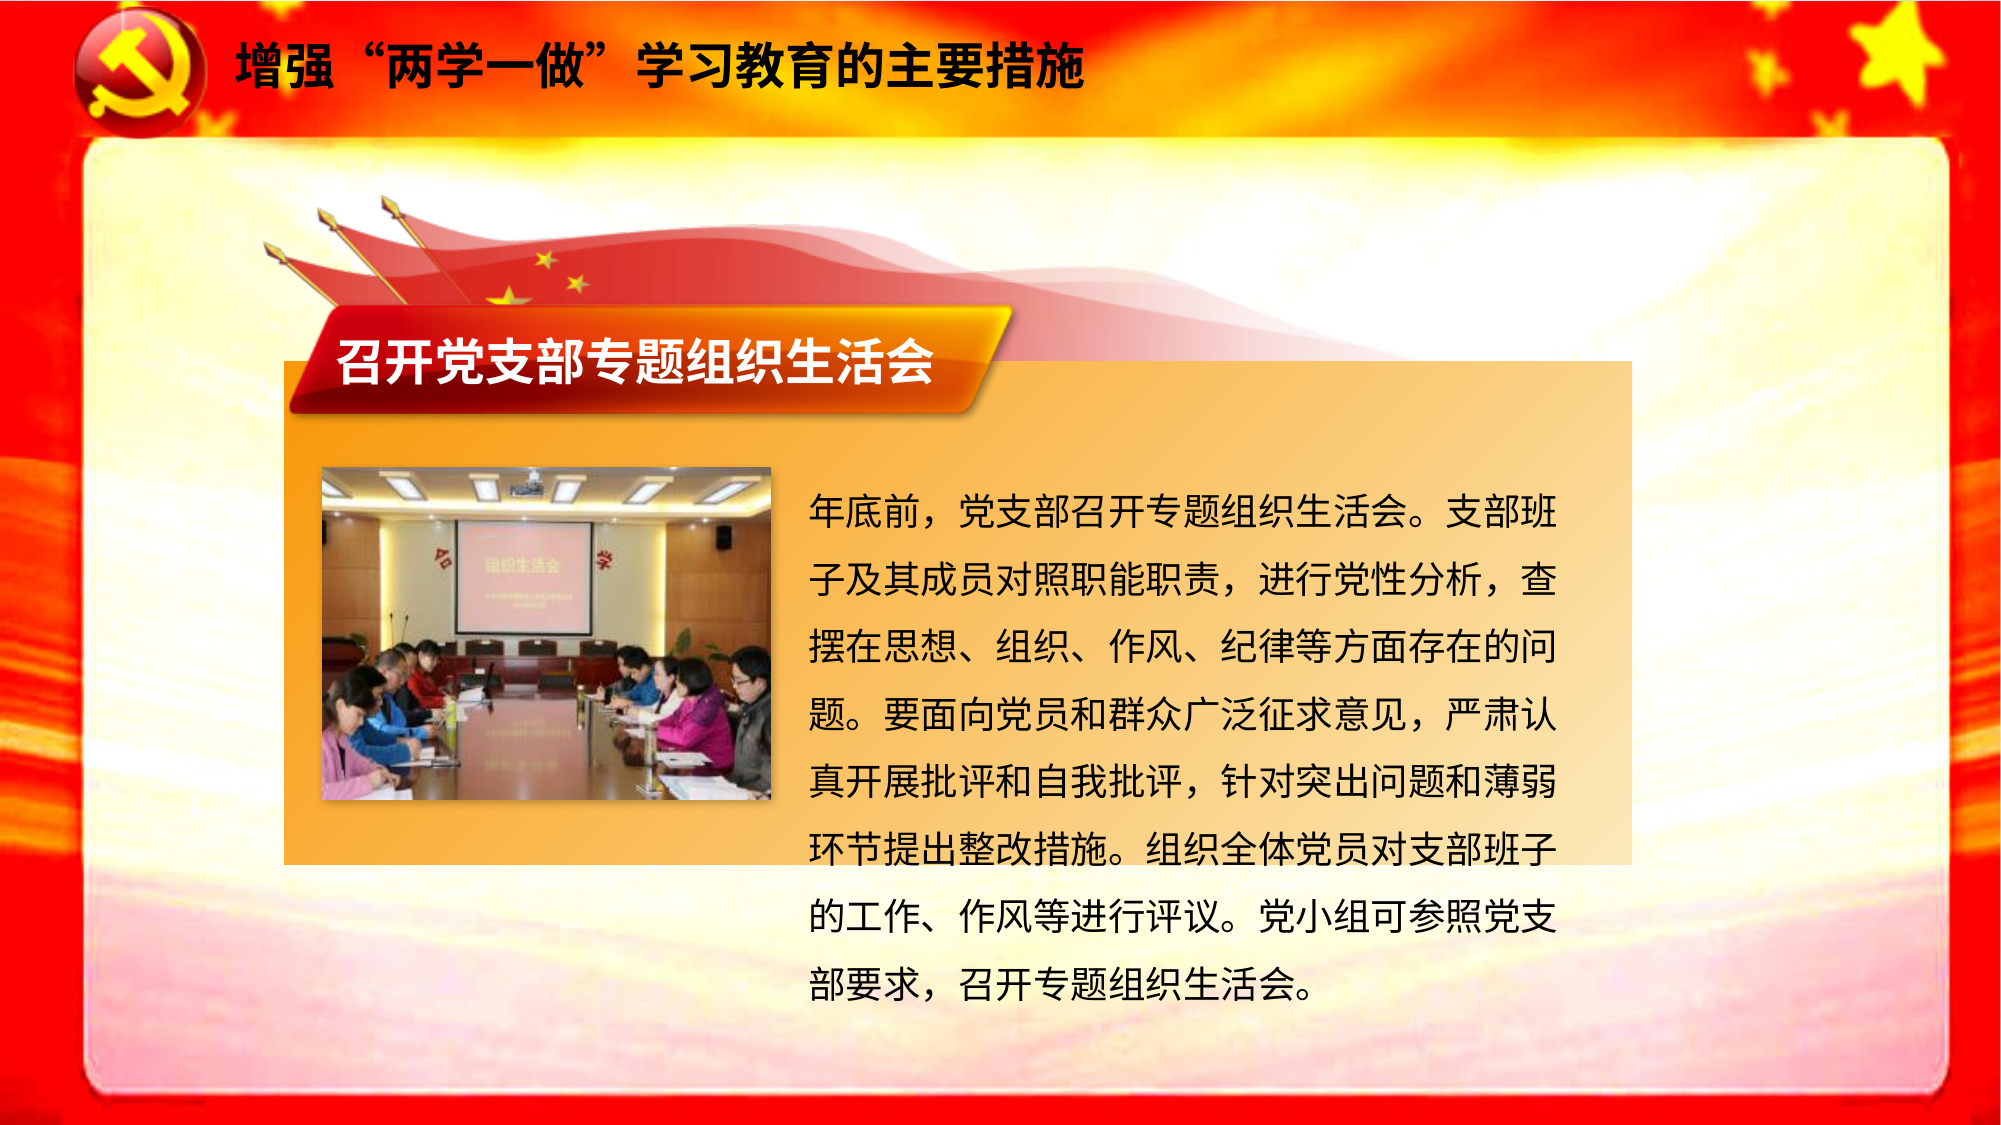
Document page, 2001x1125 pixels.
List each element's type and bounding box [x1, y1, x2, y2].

picture [0, 0, 2001, 1125]
text_box [289, 304, 1066, 461]
